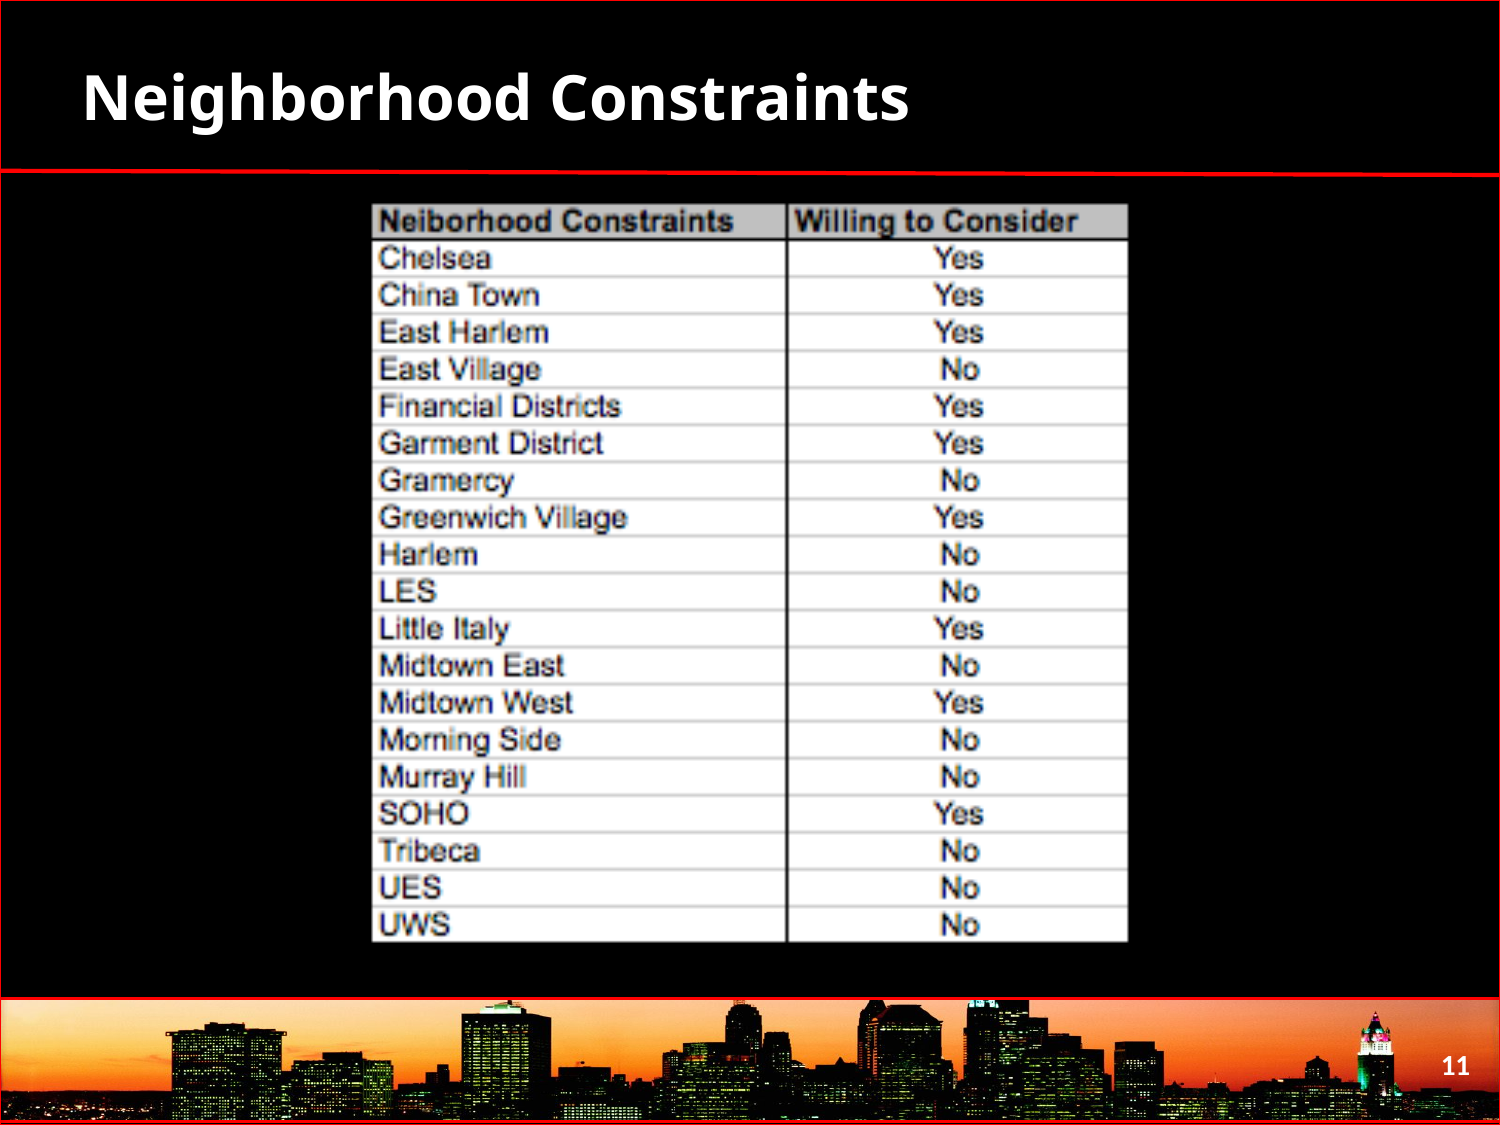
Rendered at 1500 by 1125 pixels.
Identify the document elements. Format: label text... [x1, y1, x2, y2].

picture [1, 1000, 1499, 1120]
title Neighborhood Constraints [66, 45, 1417, 146]
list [370, 202, 1130, 946]
